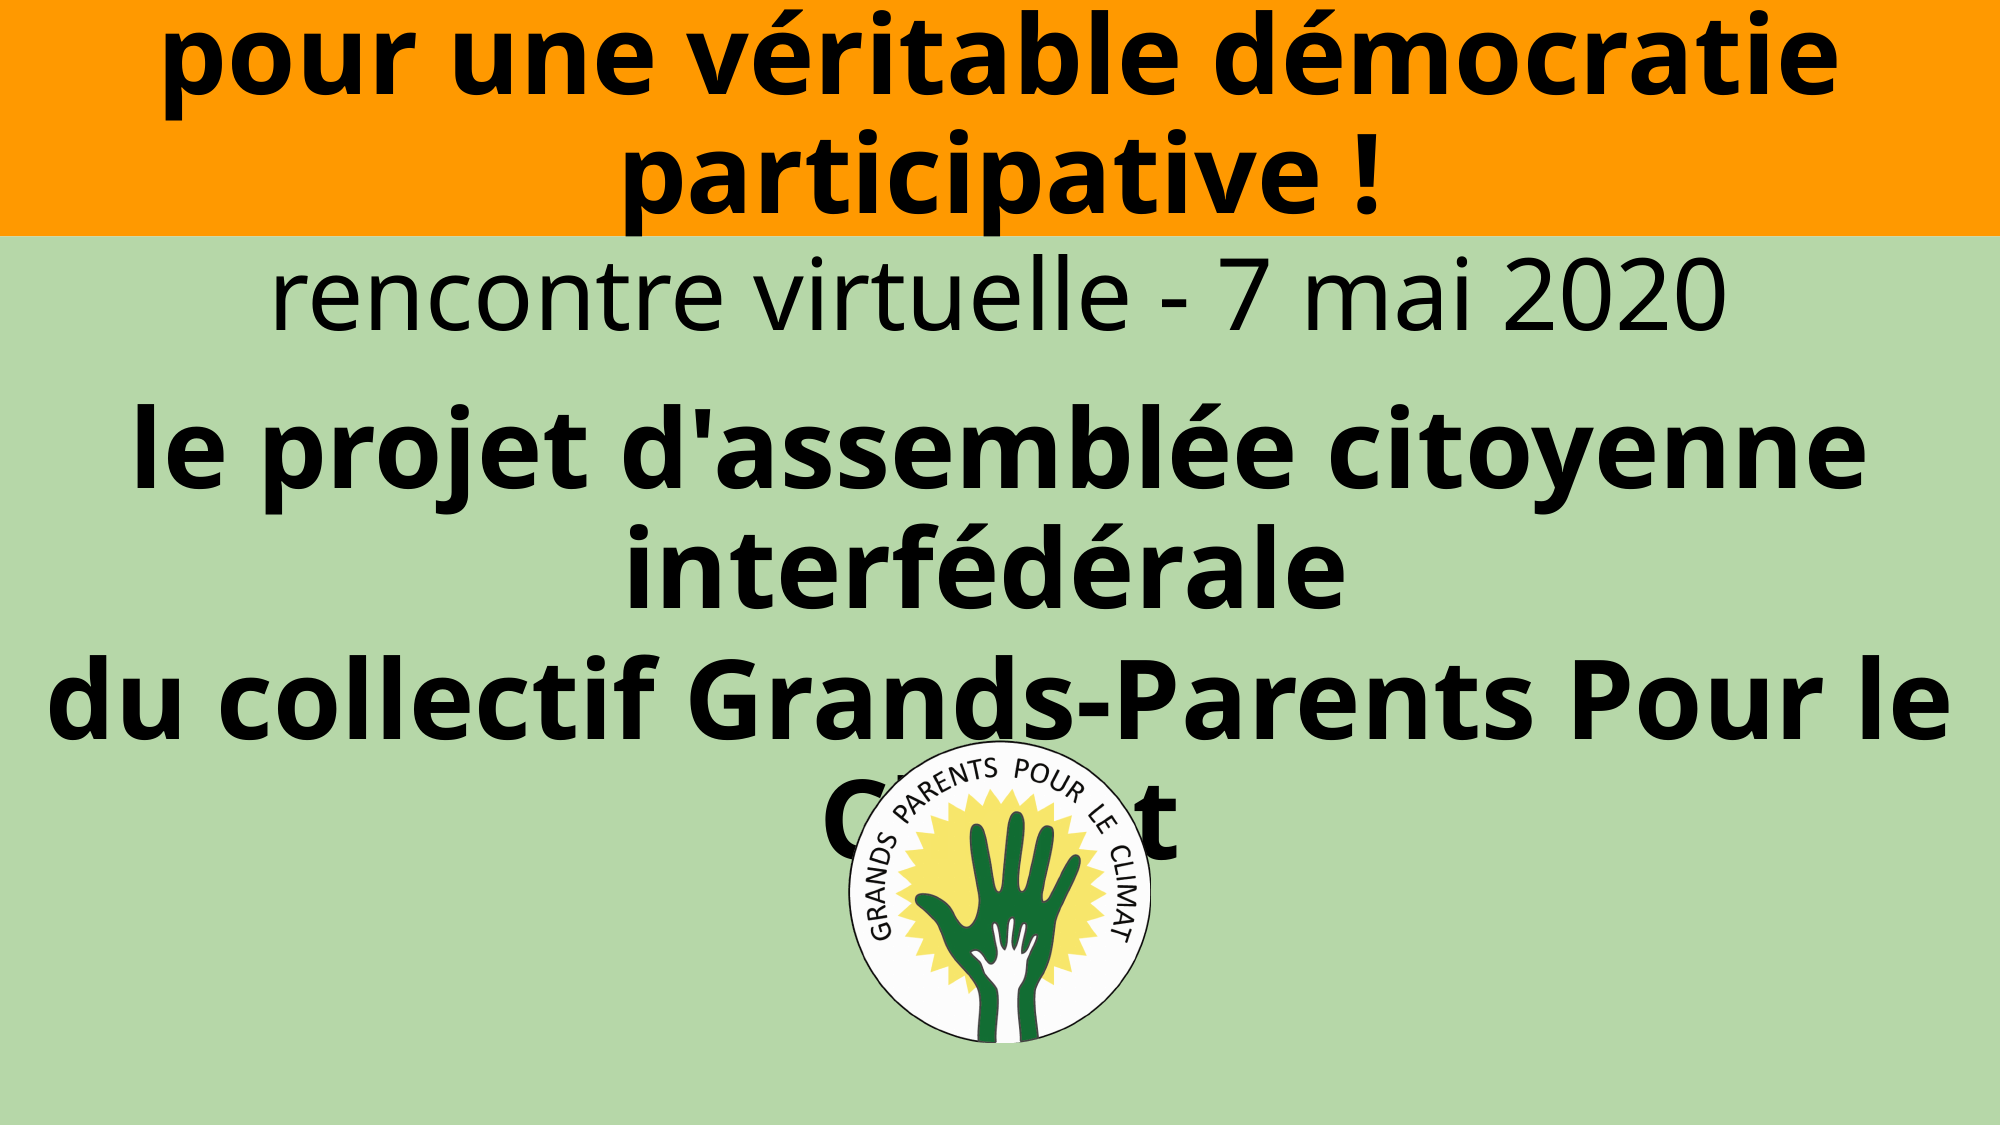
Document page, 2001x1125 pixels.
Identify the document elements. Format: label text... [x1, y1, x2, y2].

title rencontre virtuelle - 7 mai 2020 le projet d'assemblée citoyenne interfédérale du collectif Grands-Parents Pour le Climat [0, 236, 2000, 1125]
picture [848, 739, 1152, 1044]
title pour une véritable démocratie participative ! [0, 0, 2000, 236]
